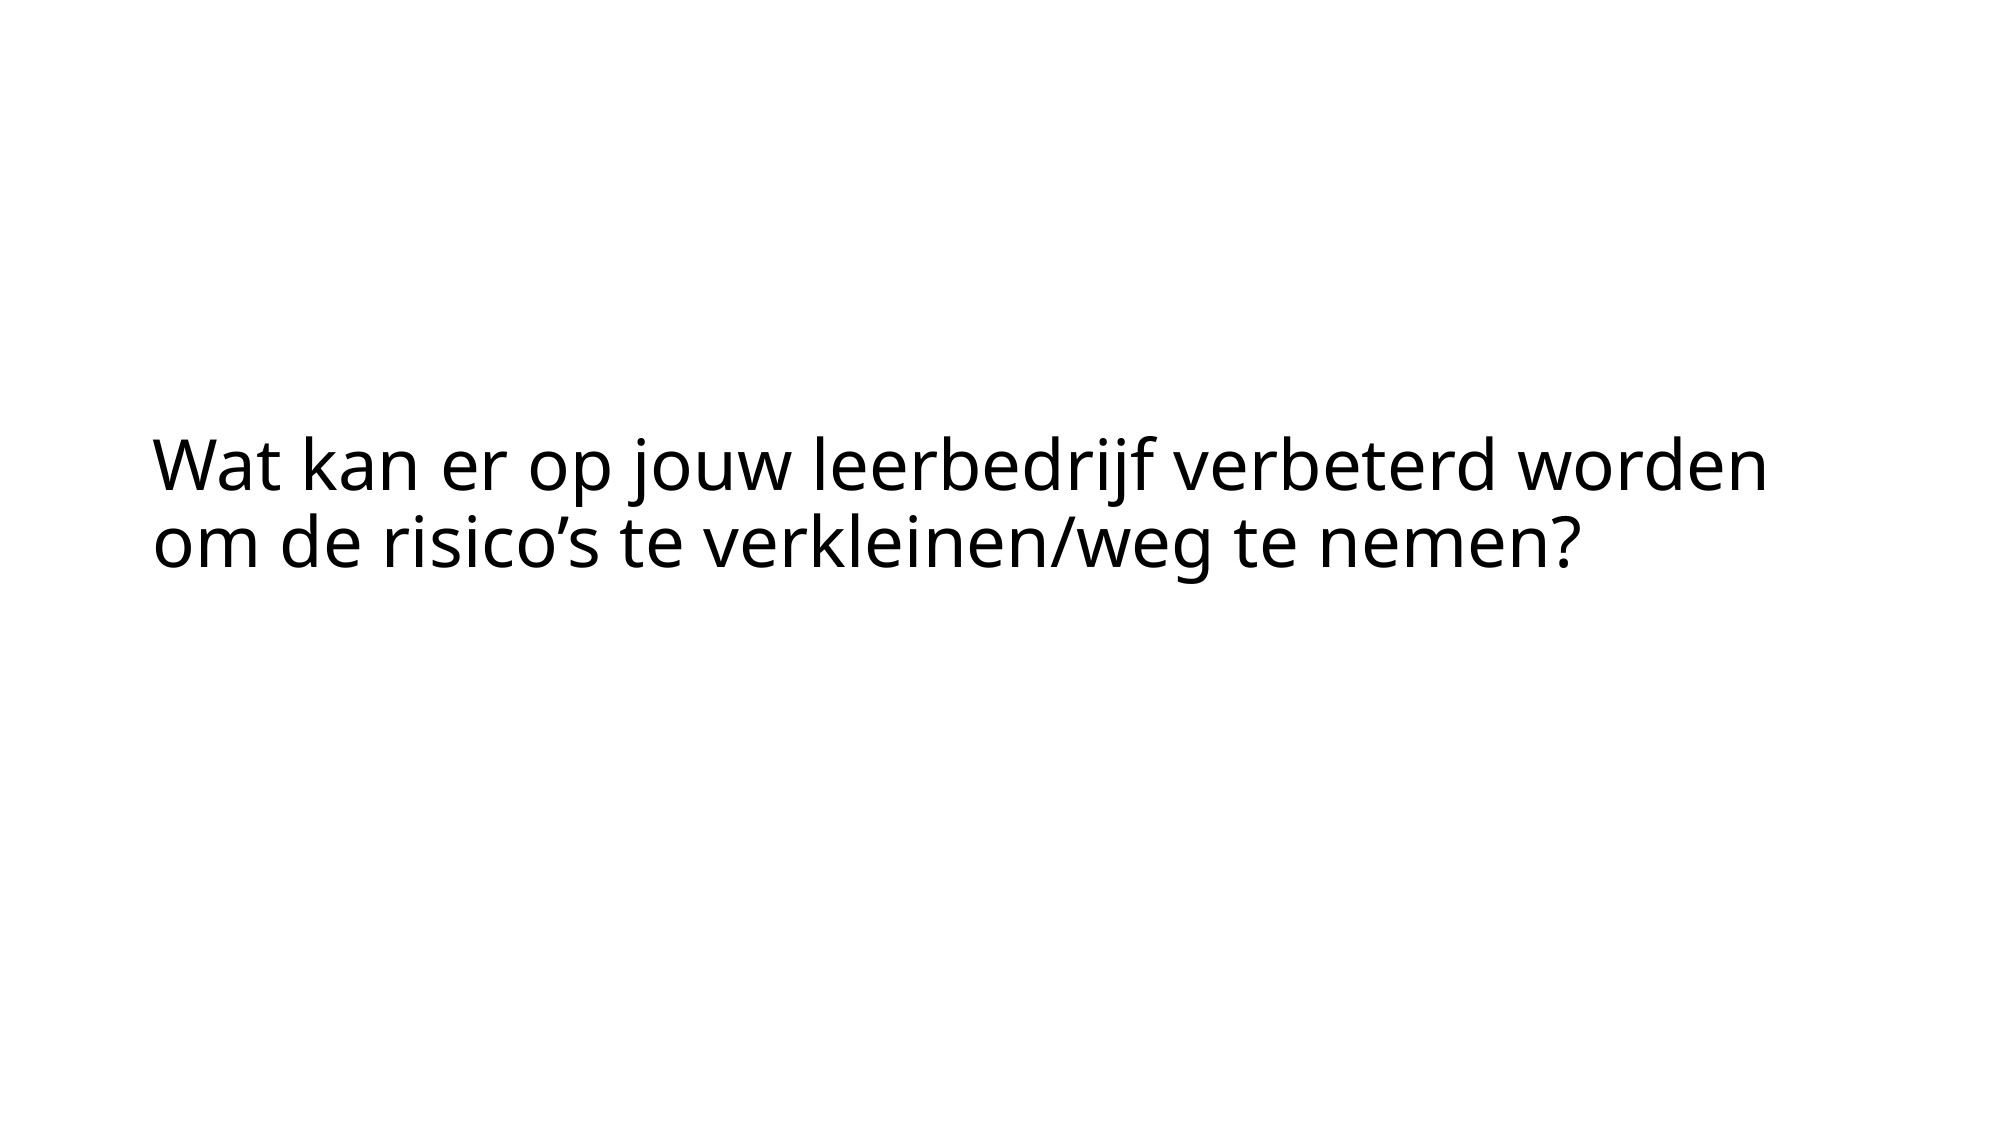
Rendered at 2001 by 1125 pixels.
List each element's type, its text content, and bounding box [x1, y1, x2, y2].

title Wat kan er op jouw leerbedrijf verbeterd worden om de risico’s te verkleinen/weg te nemen? [137, 397, 1863, 615]
